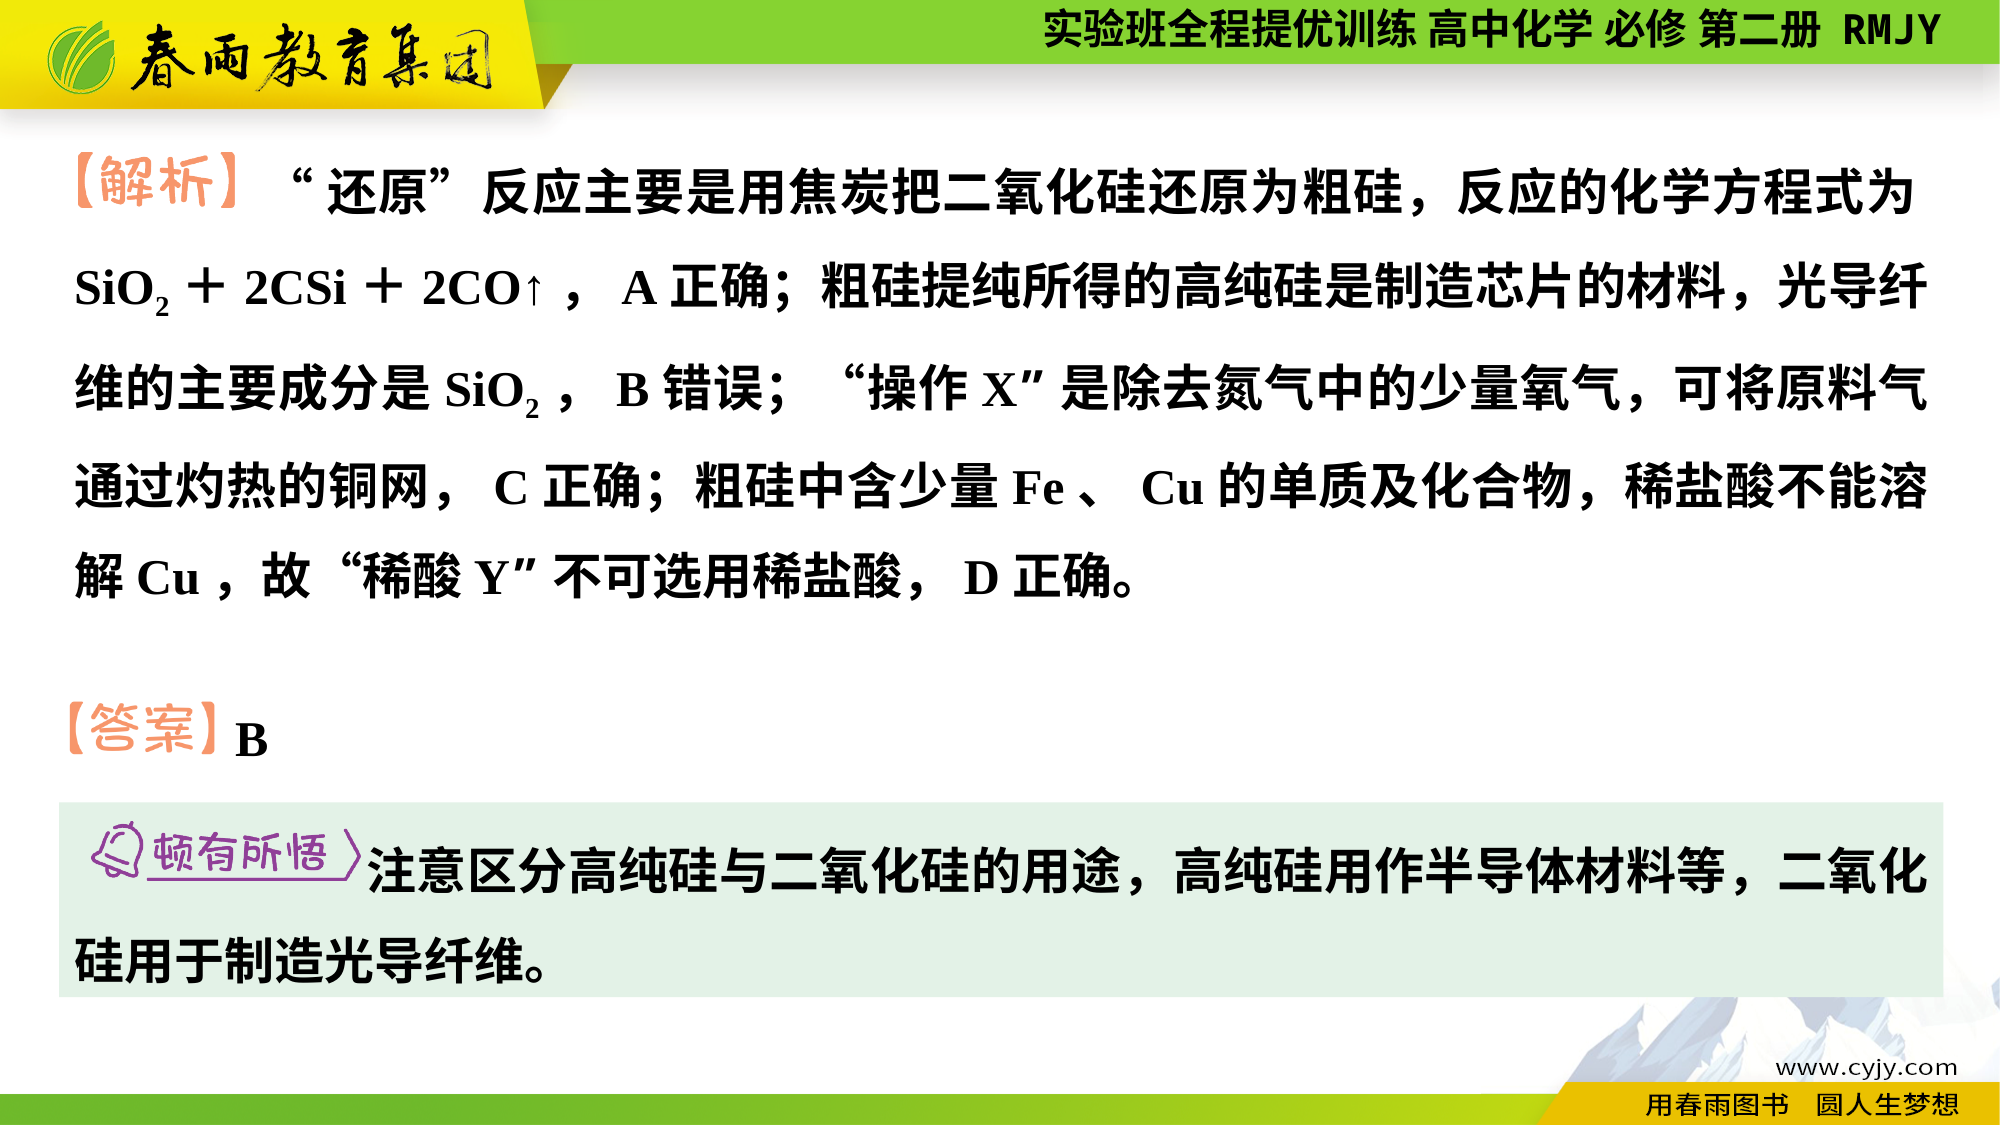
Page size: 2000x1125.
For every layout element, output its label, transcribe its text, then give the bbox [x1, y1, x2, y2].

text_box 注意区分高纯硅与二氧化硅的用途，高纯硅用作半导体材料等，二氧化硅用于制造光导纤维。 [59, 802, 1944, 998]
text_box B [220, 668, 1944, 774]
picture [0, 0, 2000, 1125]
